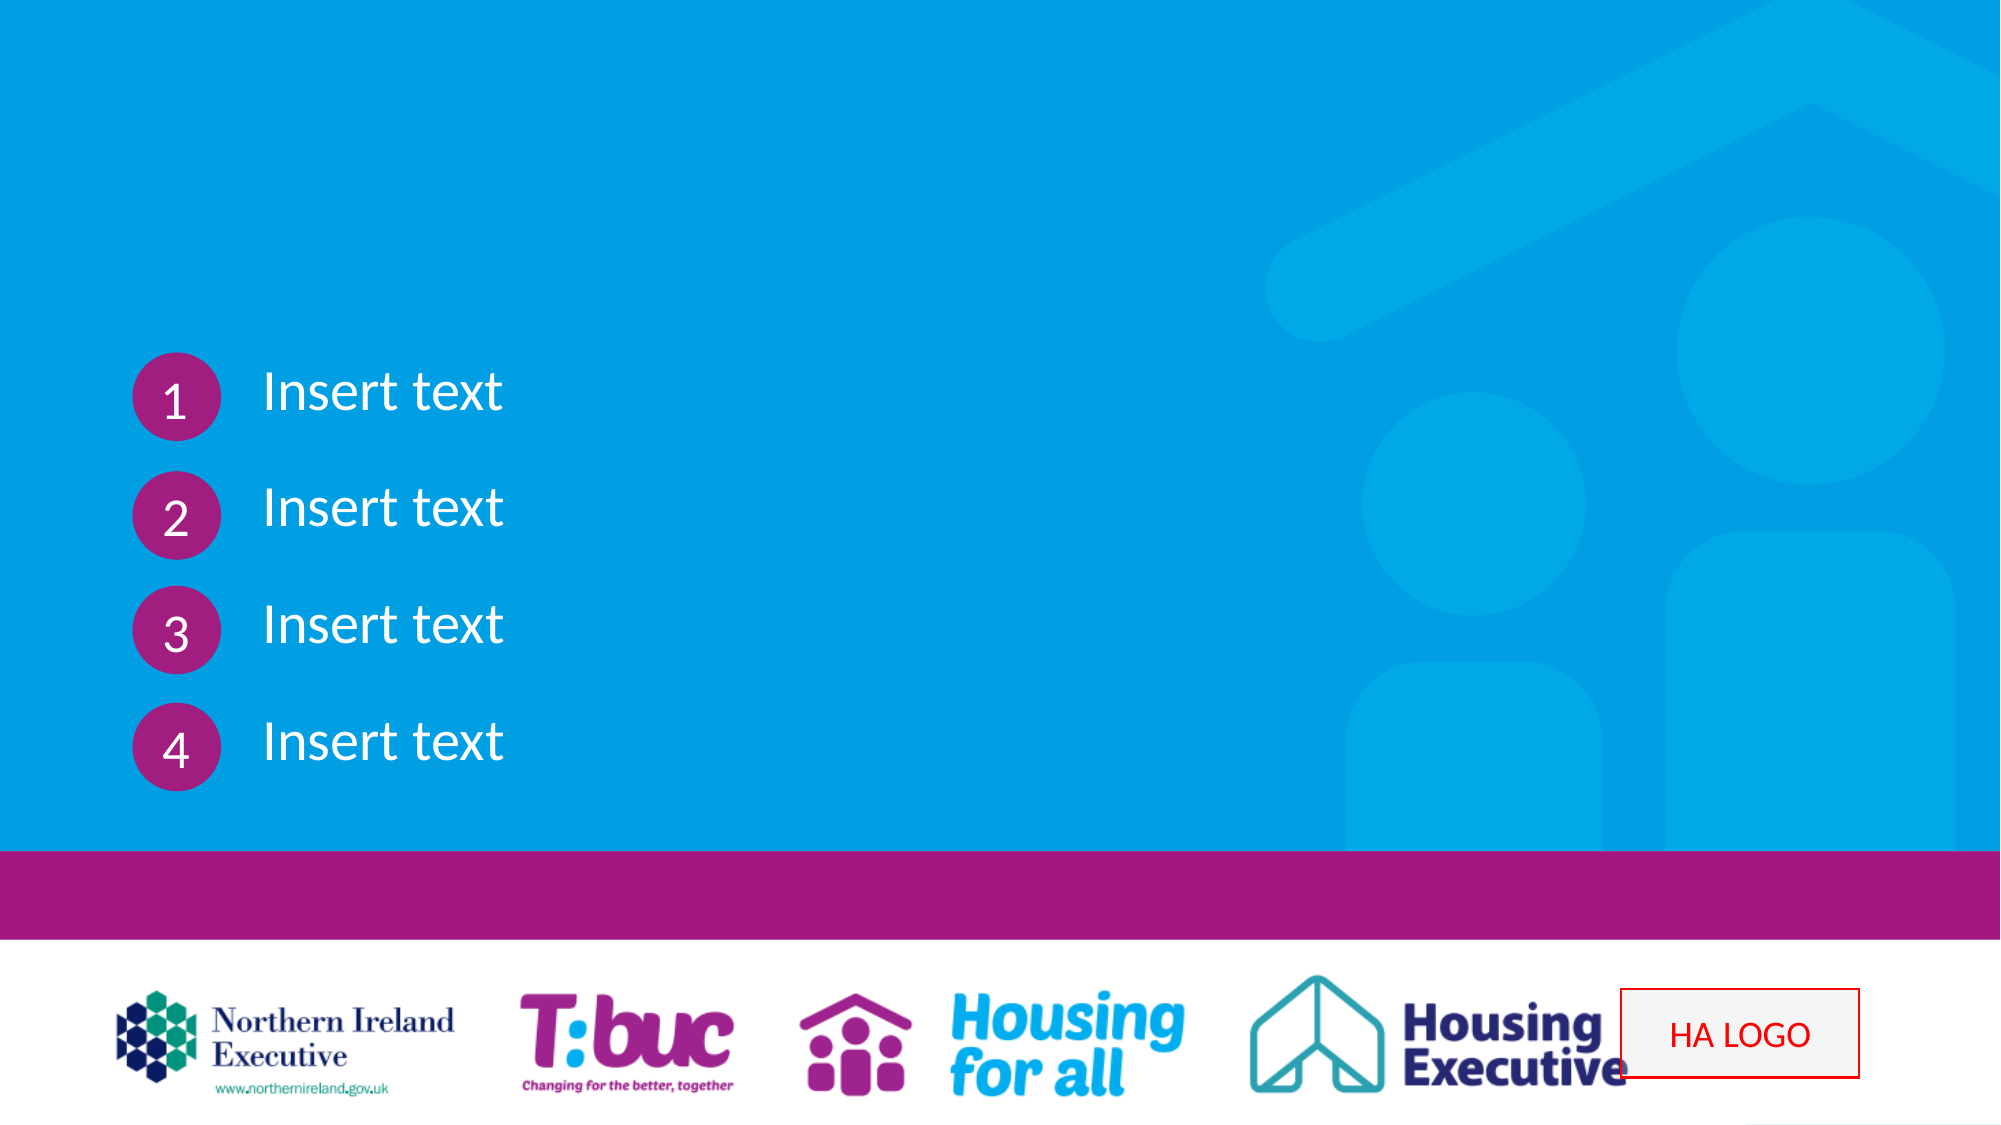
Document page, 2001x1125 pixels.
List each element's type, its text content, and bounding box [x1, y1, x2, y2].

text_box 3 [147, 597, 211, 672]
text_box Insert text [247, 702, 1095, 792]
text_box [131, 470, 207, 550]
text_box Insert text [247, 352, 1095, 441]
text_box [157, 788, 196, 793]
text_box [1620, 988, 1860, 1079]
text_box [159, 672, 194, 676]
text_box [211, 600, 223, 660]
text_box [156, 556, 197, 561]
picture [0, 852, 2000, 1125]
text_box [211, 485, 223, 546]
text_box [131, 584, 208, 665]
text_box [131, 351, 223, 430]
text_box Insert text [247, 469, 1095, 558]
text_box Insert text [247, 585, 1095, 675]
text_box 4 [147, 713, 211, 788]
text_box [131, 701, 207, 782]
text_box [211, 717, 223, 777]
text_box HA LOGO [1621, 1002, 1860, 1063]
text_box 2 [147, 481, 211, 556]
text_box 1 [145, 365, 209, 440]
